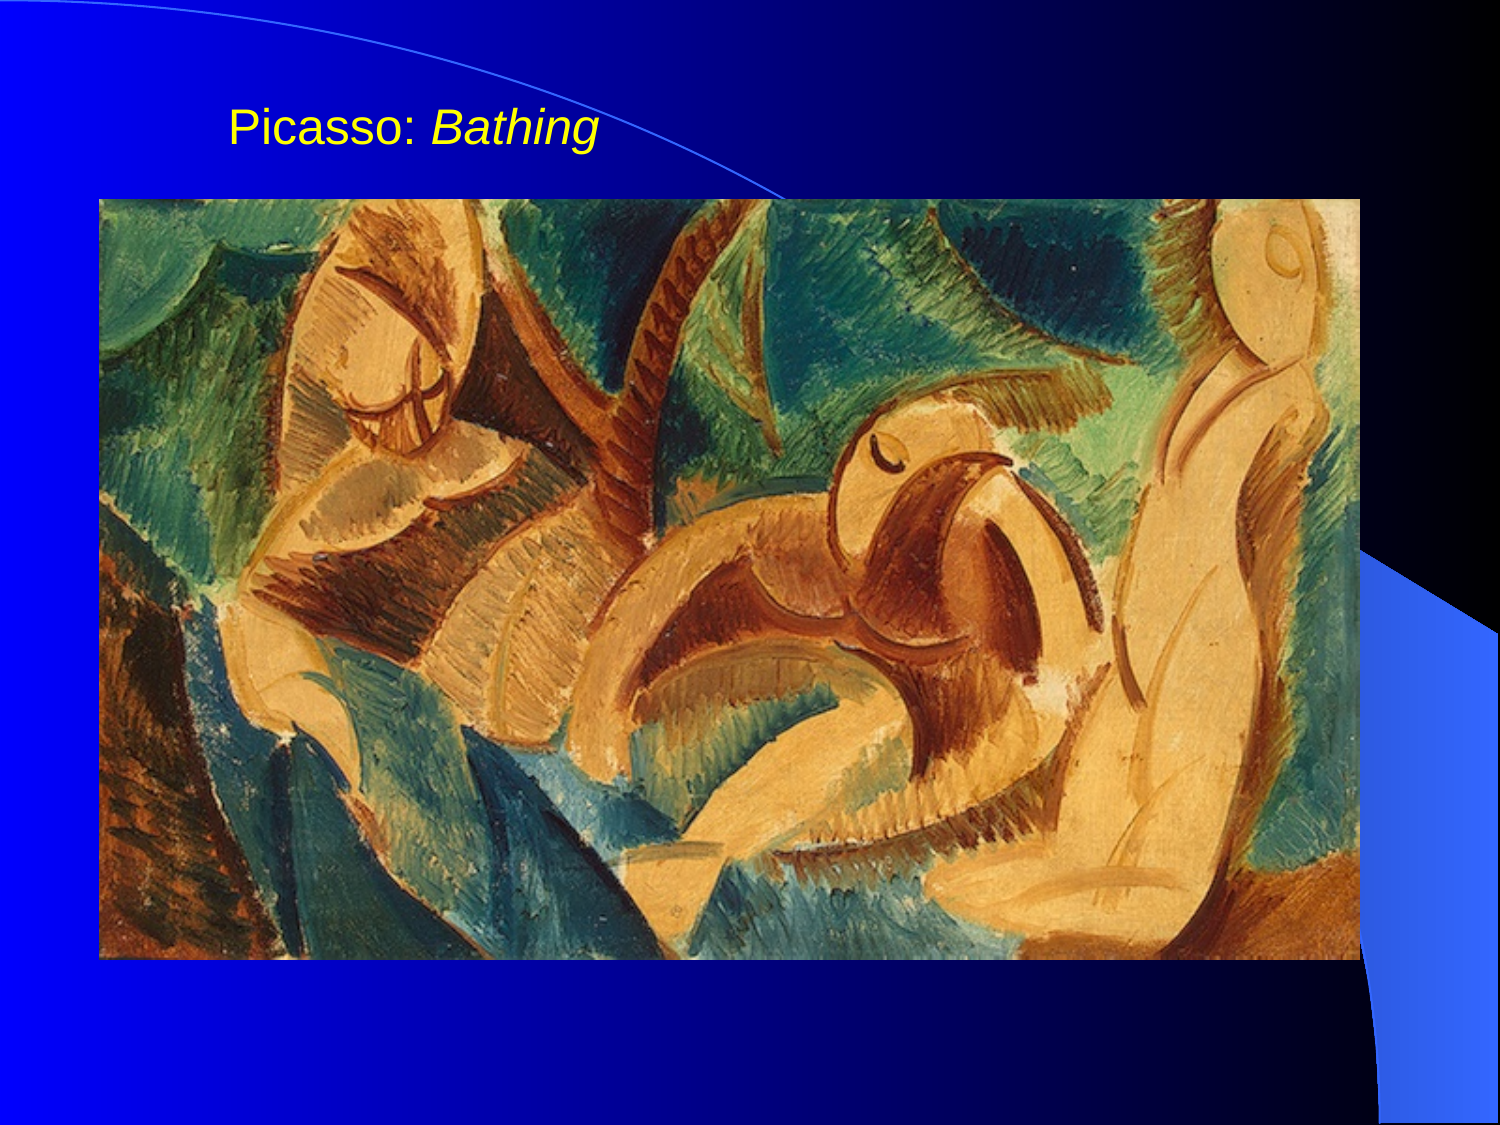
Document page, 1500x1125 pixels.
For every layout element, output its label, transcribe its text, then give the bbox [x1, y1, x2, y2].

picture [99, 199, 1361, 960]
text_box Picasso: Bathing [213, 87, 615, 163]
